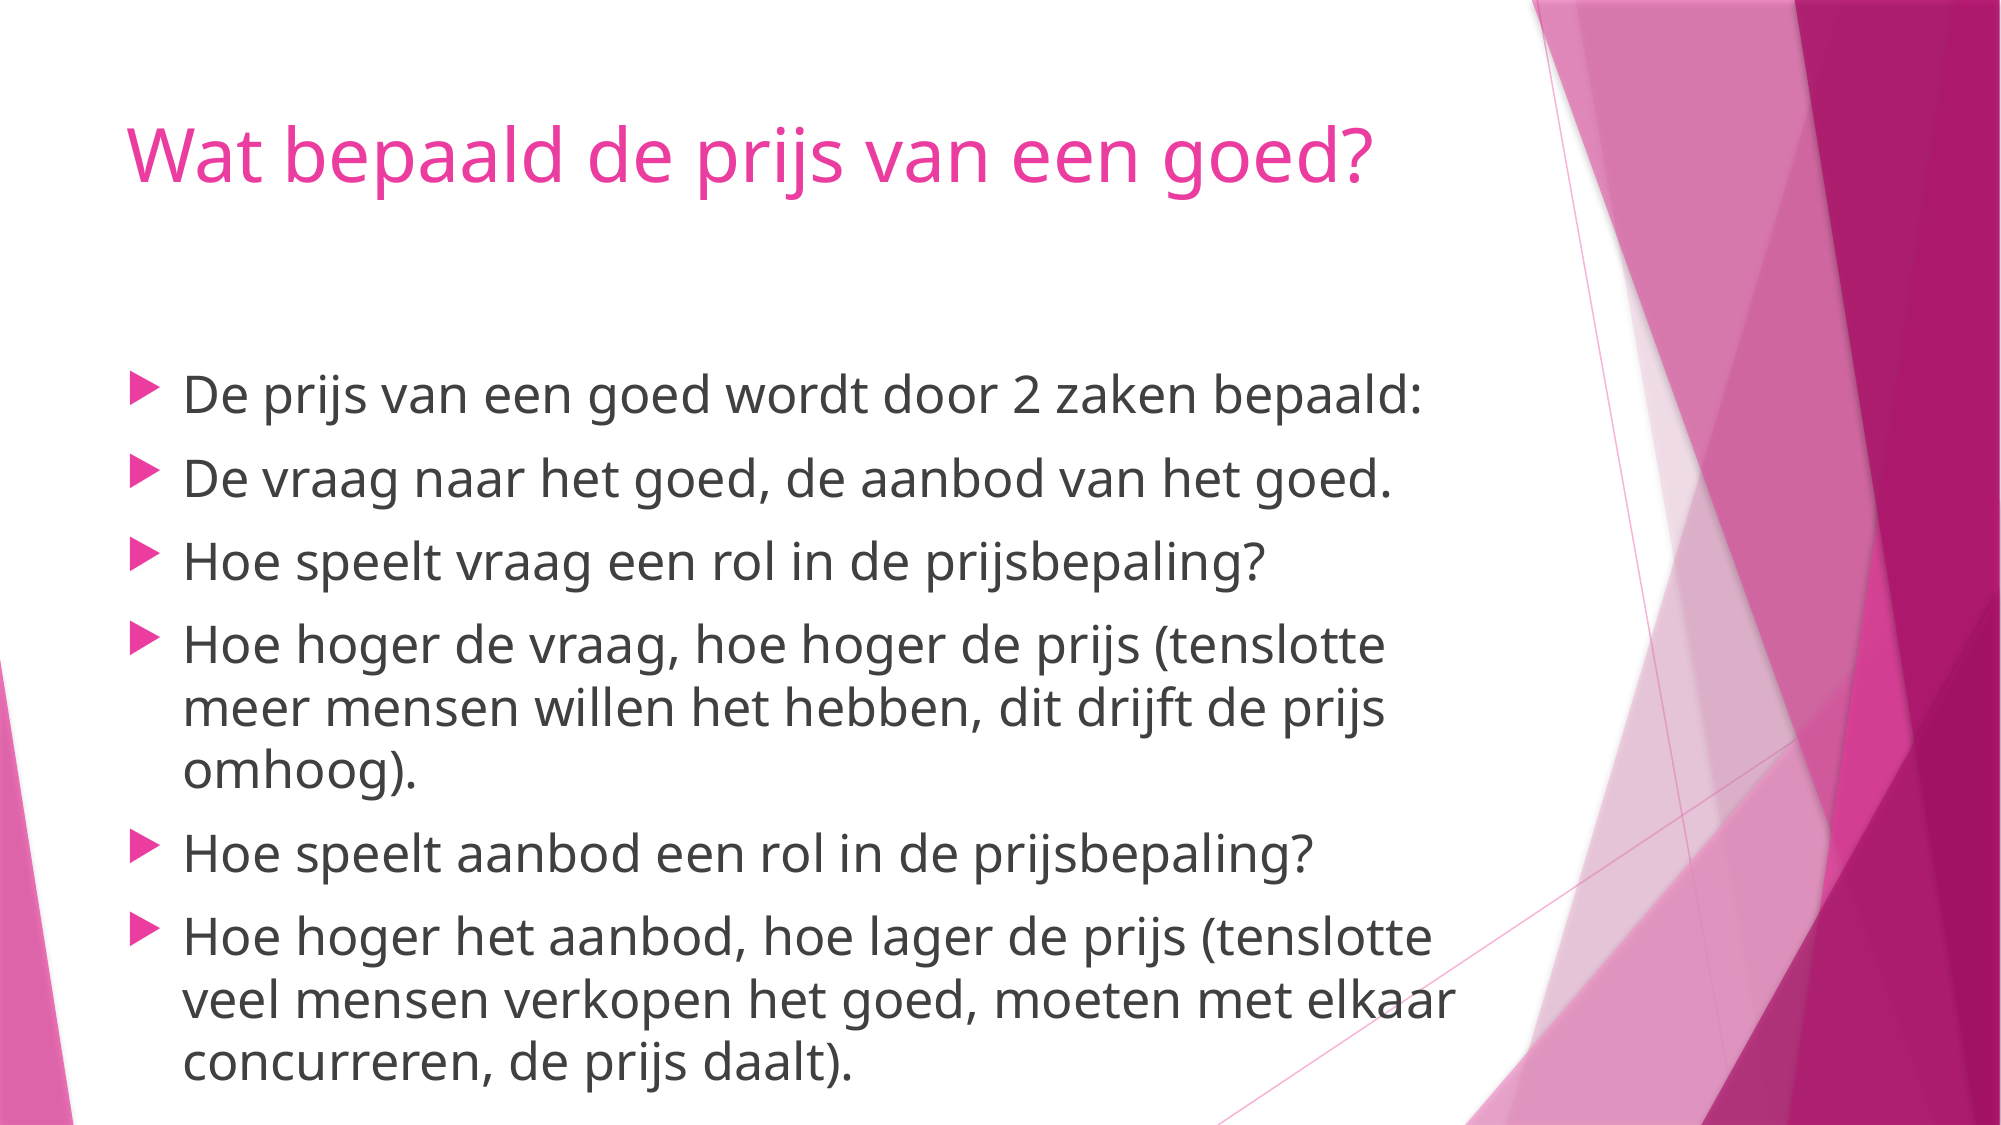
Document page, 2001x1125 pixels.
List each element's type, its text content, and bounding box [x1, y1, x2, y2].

list De prijs van een goed wordt door 2 zaken bepaald: De vraag naar het goed, de aanbod van het goed. Hoe speelt vraag een rol in de prijsbepaling? Hoe hoger de vraag, hoe hoger de prijs (tenslotte meer mensen willen het hebben, dit drijft de prijs omhoog). Hoe speelt aanbod een rol in de prijsbepaling? Hoe hoger het aanbod, hoe lager de prijs (tenslotte veel mensen verkopen het goed, moeten met elkaar concurreren, de prijs daalt). [111, 354, 1522, 992]
title Wat bepaald de prijs van een goed? [111, 99, 1522, 317]
